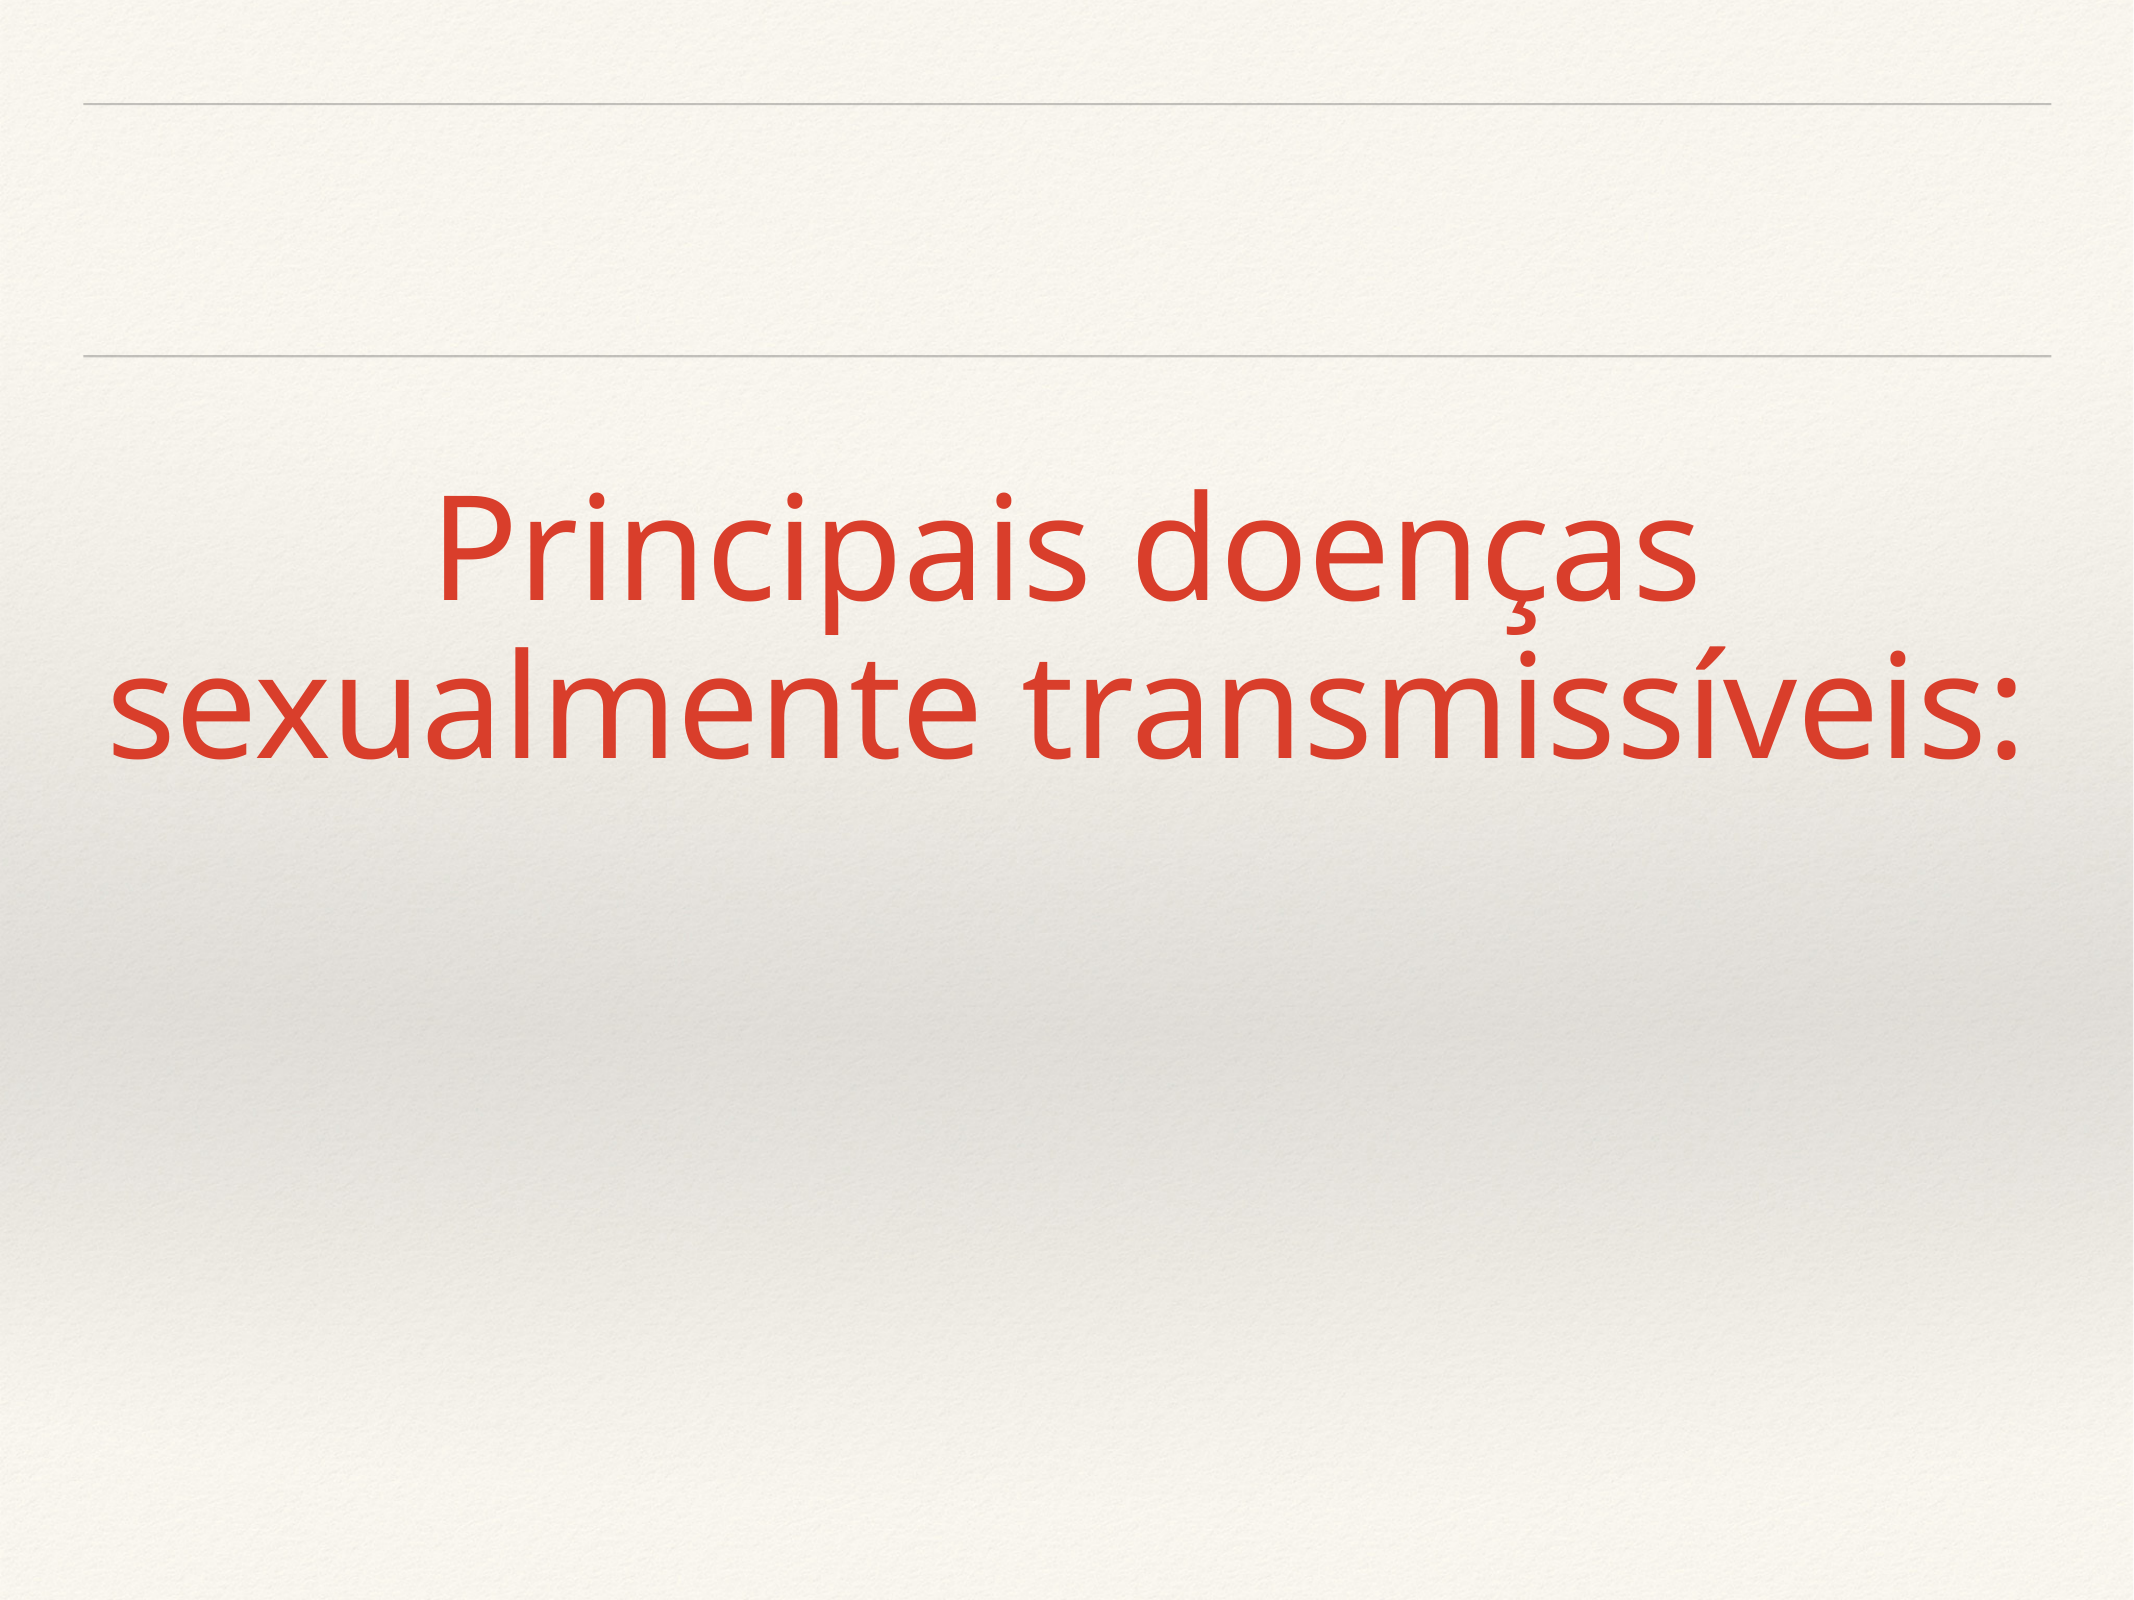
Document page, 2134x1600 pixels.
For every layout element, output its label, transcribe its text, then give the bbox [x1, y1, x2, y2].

picture [0, 0, 2134, 1600]
title Principais doenças sexualmente transmissíveis: [82, 130, 2051, 1134]
